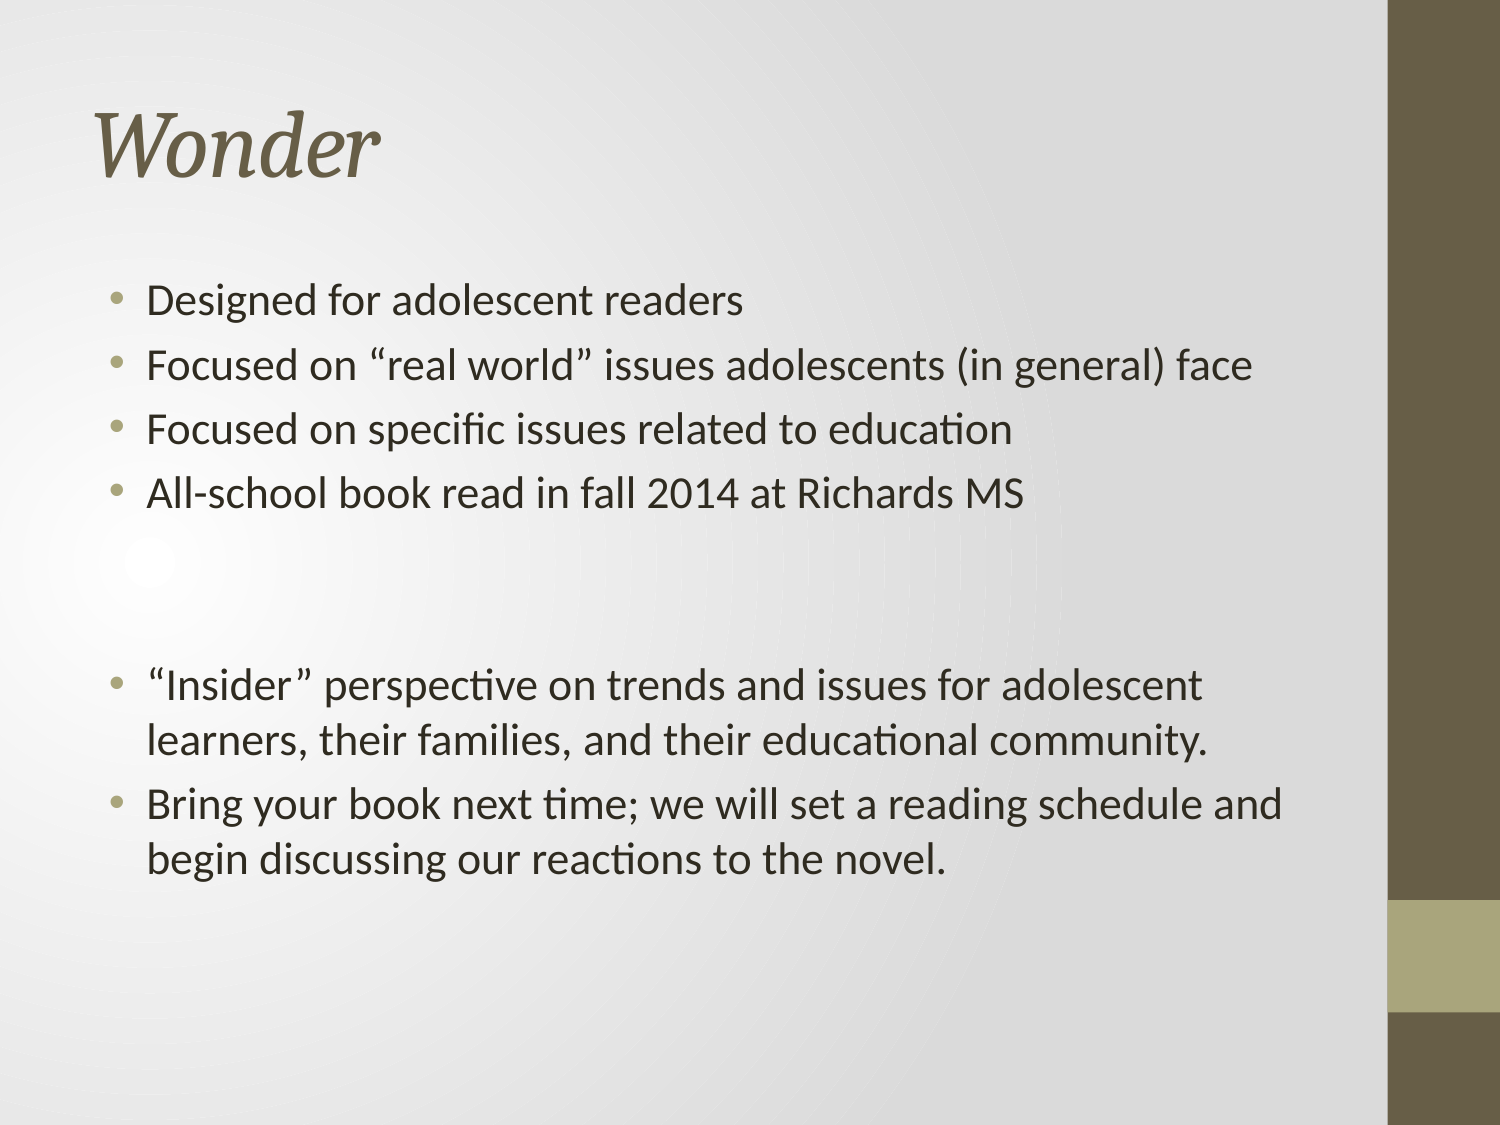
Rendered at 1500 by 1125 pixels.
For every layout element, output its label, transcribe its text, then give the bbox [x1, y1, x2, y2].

list Designed for adolescent readers Focused on “real world” issues adolescents (in general) face Focused on specific issues related to education All-school book read in fall 2014 at Richards MS “Insider” perspective on trends and issues for adolescent learners, their families, and their educational community. Bring your book next time; we will set a reading schedule and begin discussing our reactions to the novel. [74, 262, 1326, 1051]
title Wonder [75, 45, 1325, 233]
